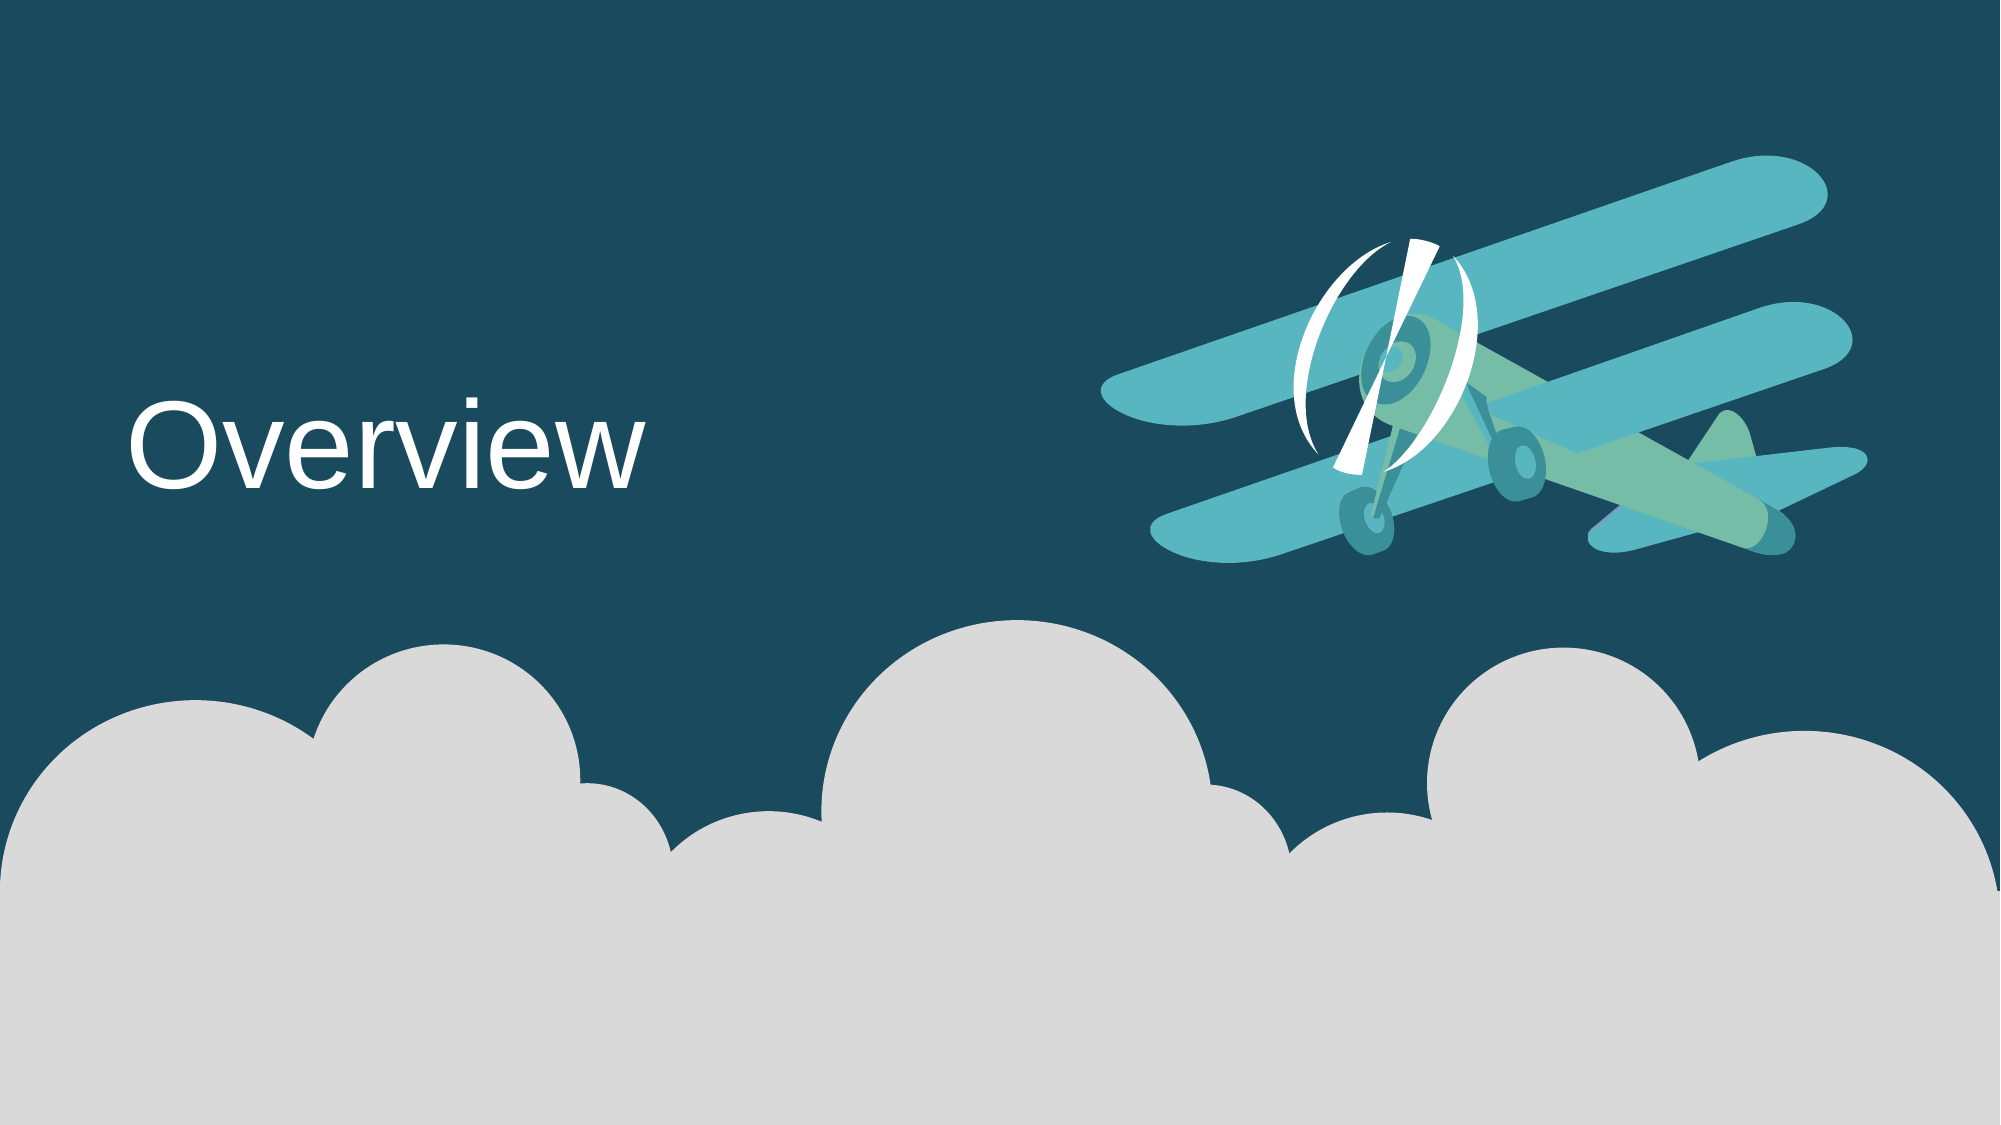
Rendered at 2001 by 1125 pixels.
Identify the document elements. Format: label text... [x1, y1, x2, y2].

text_box Overview [110, 355, 905, 521]
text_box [0, 620, 2000, 1125]
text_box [1062, 135, 1889, 584]
